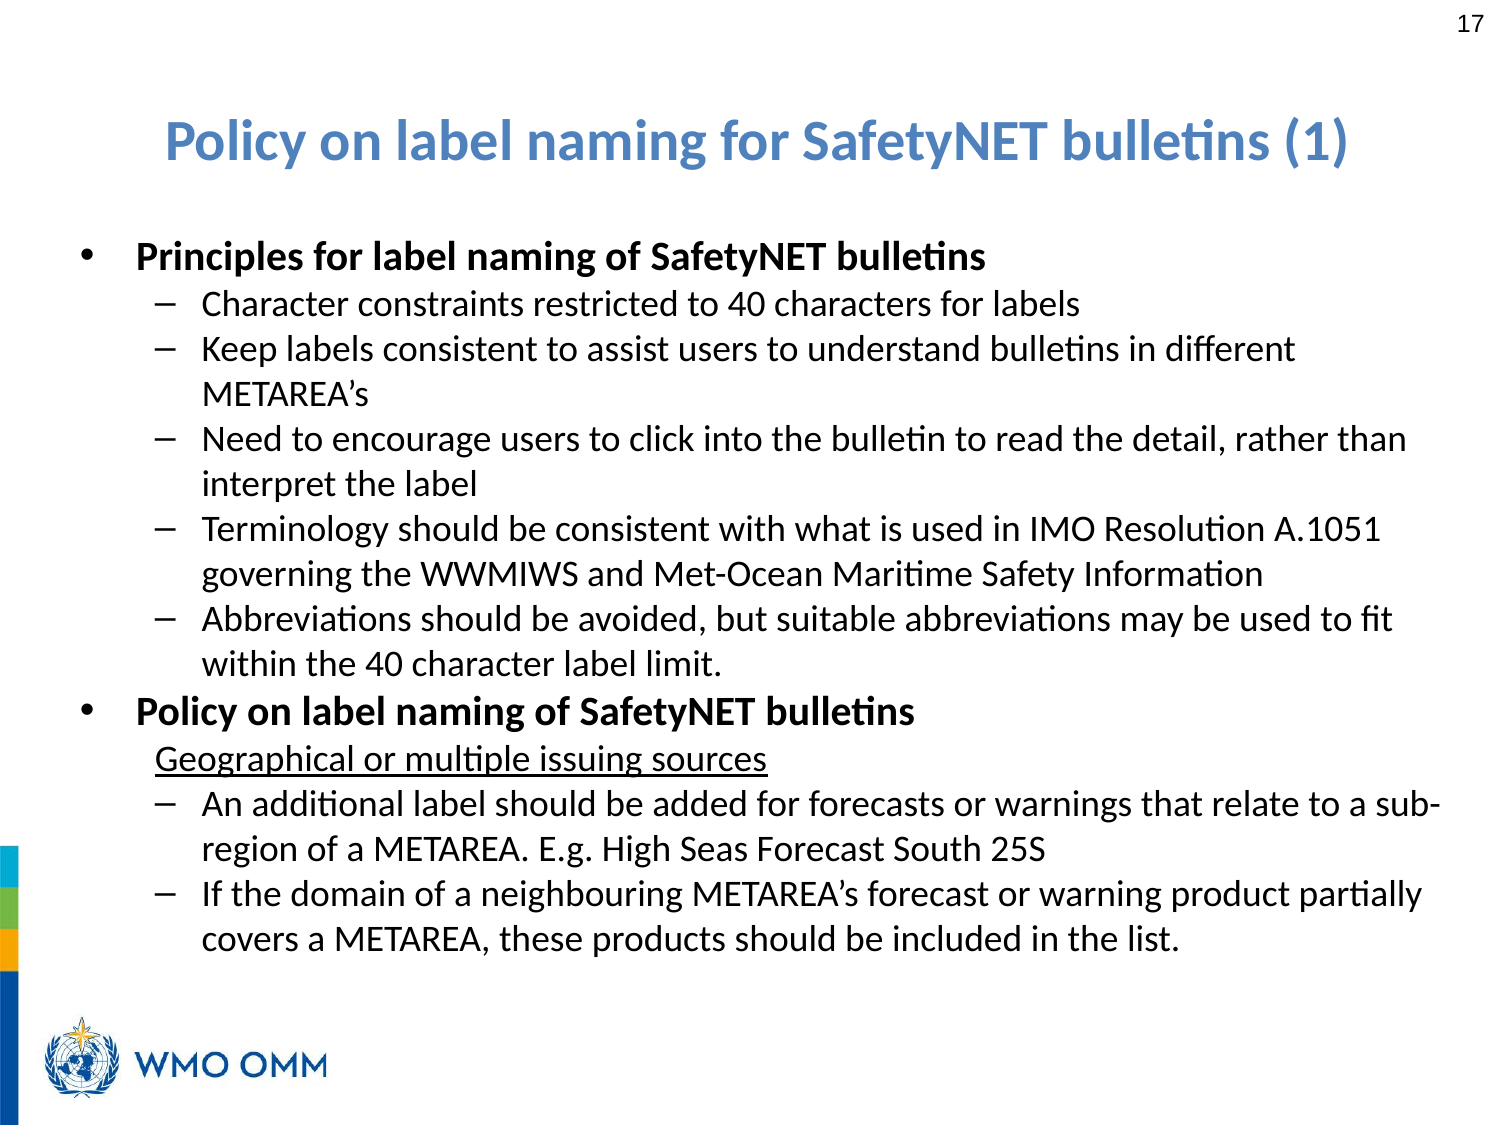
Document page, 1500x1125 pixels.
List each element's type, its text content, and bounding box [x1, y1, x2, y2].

list Principles for label naming of SafetyNET bulletins Character constraints restricted to 40 characters for labels Keep labels consistent to assist users to understand bulletins in different METAREA’s Need to encourage users to click into the bulletin to read the detail, rather than interpret the label Terminology should be consistent with what is used in IMO Resolution A.1051 governing the WWMIWS and Met-Ocean Maritime Safety Information Abbreviations should be avoided, but suitable abbreviations may be used to fit within the 40 character label limit. Policy on label naming of SafetyNET bulletins Geographical or multiple issuing sources An additional label should be added for forecasts or warnings that relate to a sub-region of a METAREA. E.g. High Seas Forecast South 25S If the domain of a neighbouring METAREA’s forecast or warning product partially covers a METAREA, these products should be included in the list. [64, 221, 1477, 1011]
text_box ‹#› [1435, 0, 1500, 43]
text_box [218, 231, 1345, 268]
title Policy on label naming for SafetyNET bulletins (1) [150, 43, 1394, 231]
picture [0, 845, 327, 1125]
